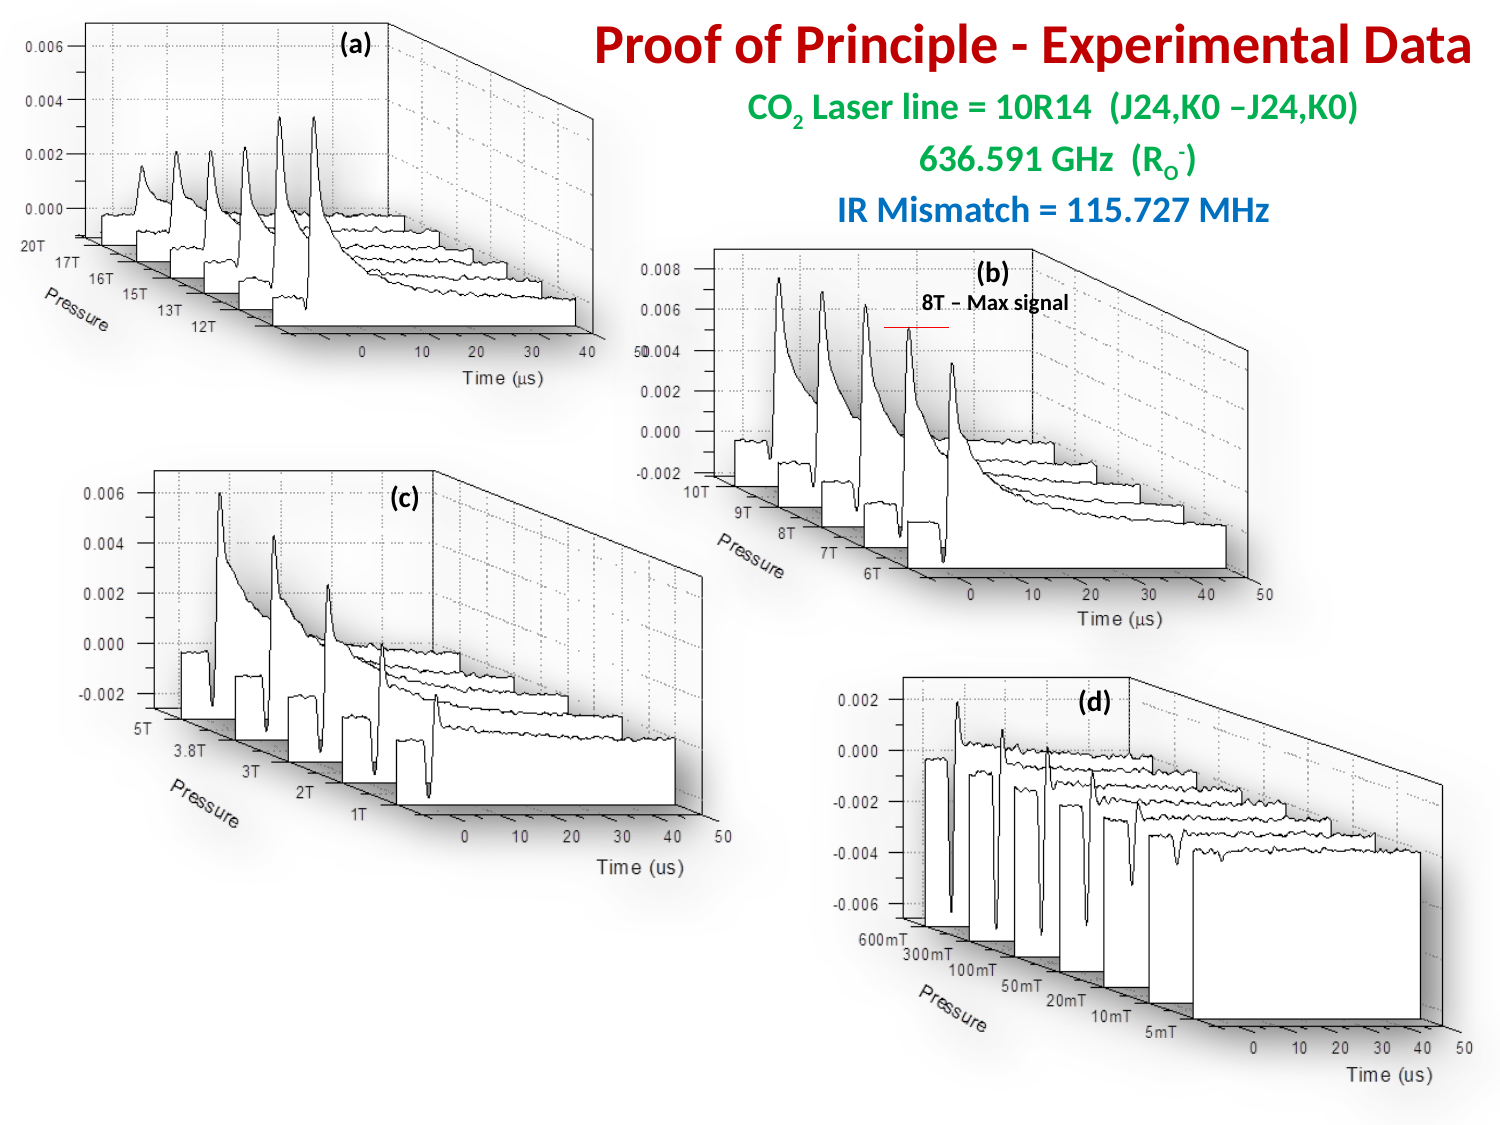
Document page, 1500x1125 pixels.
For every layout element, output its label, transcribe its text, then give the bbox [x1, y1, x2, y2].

text_box CO2 Laser line = 10R14 (J24,K0 –J24,K0) 636.591 GHz (RO-) IR Mismatch = 115.727 MHz [732, 83, 1375, 237]
text_box Proof of Principle - Experimental Data [685, 0, 1489, 83]
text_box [637, 137, 1301, 676]
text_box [12, 0, 681, 413]
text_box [824, 649, 1500, 1101]
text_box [74, 349, 765, 901]
